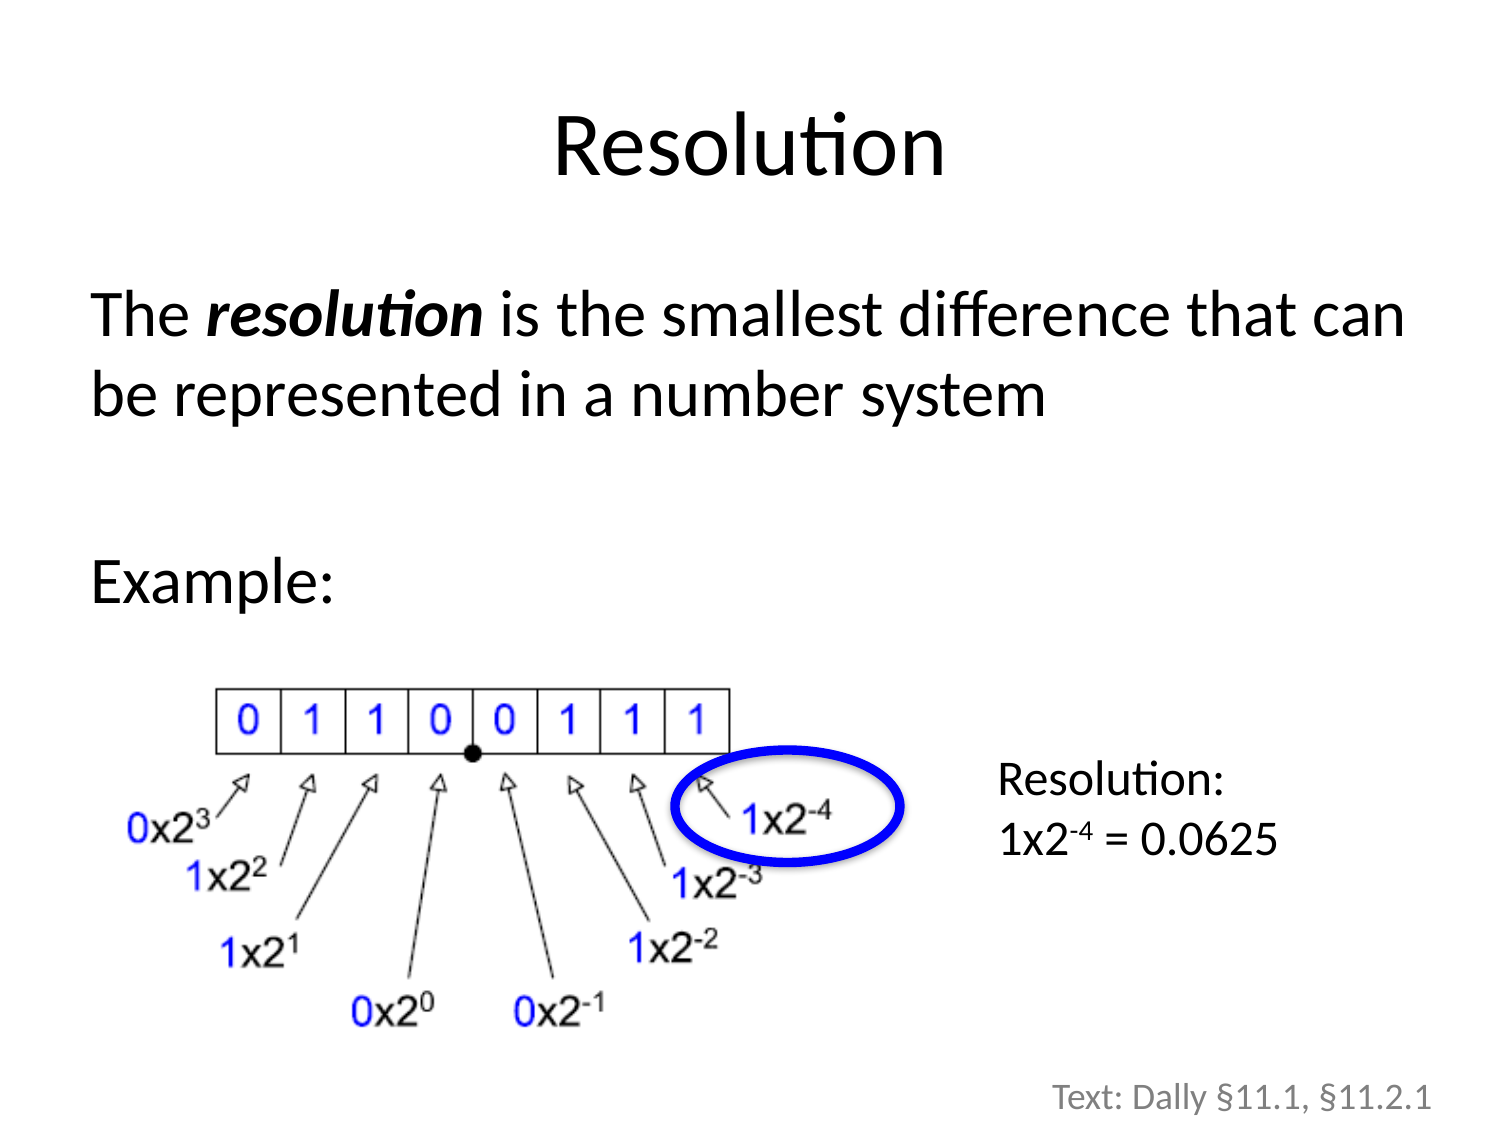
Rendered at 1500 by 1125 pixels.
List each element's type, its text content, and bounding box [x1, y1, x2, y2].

text_box Resolution: 1x2-4 = 0.0625 [982, 738, 1295, 873]
title Resolution [75, 45, 1425, 233]
picture [41, 662, 917, 1052]
list The resolution is the smallest difference that can be represented in a number system Example: [75, 262, 1425, 1005]
text_box Text: Dally §11.1, §11.2.1 [1037, 1064, 1475, 1125]
